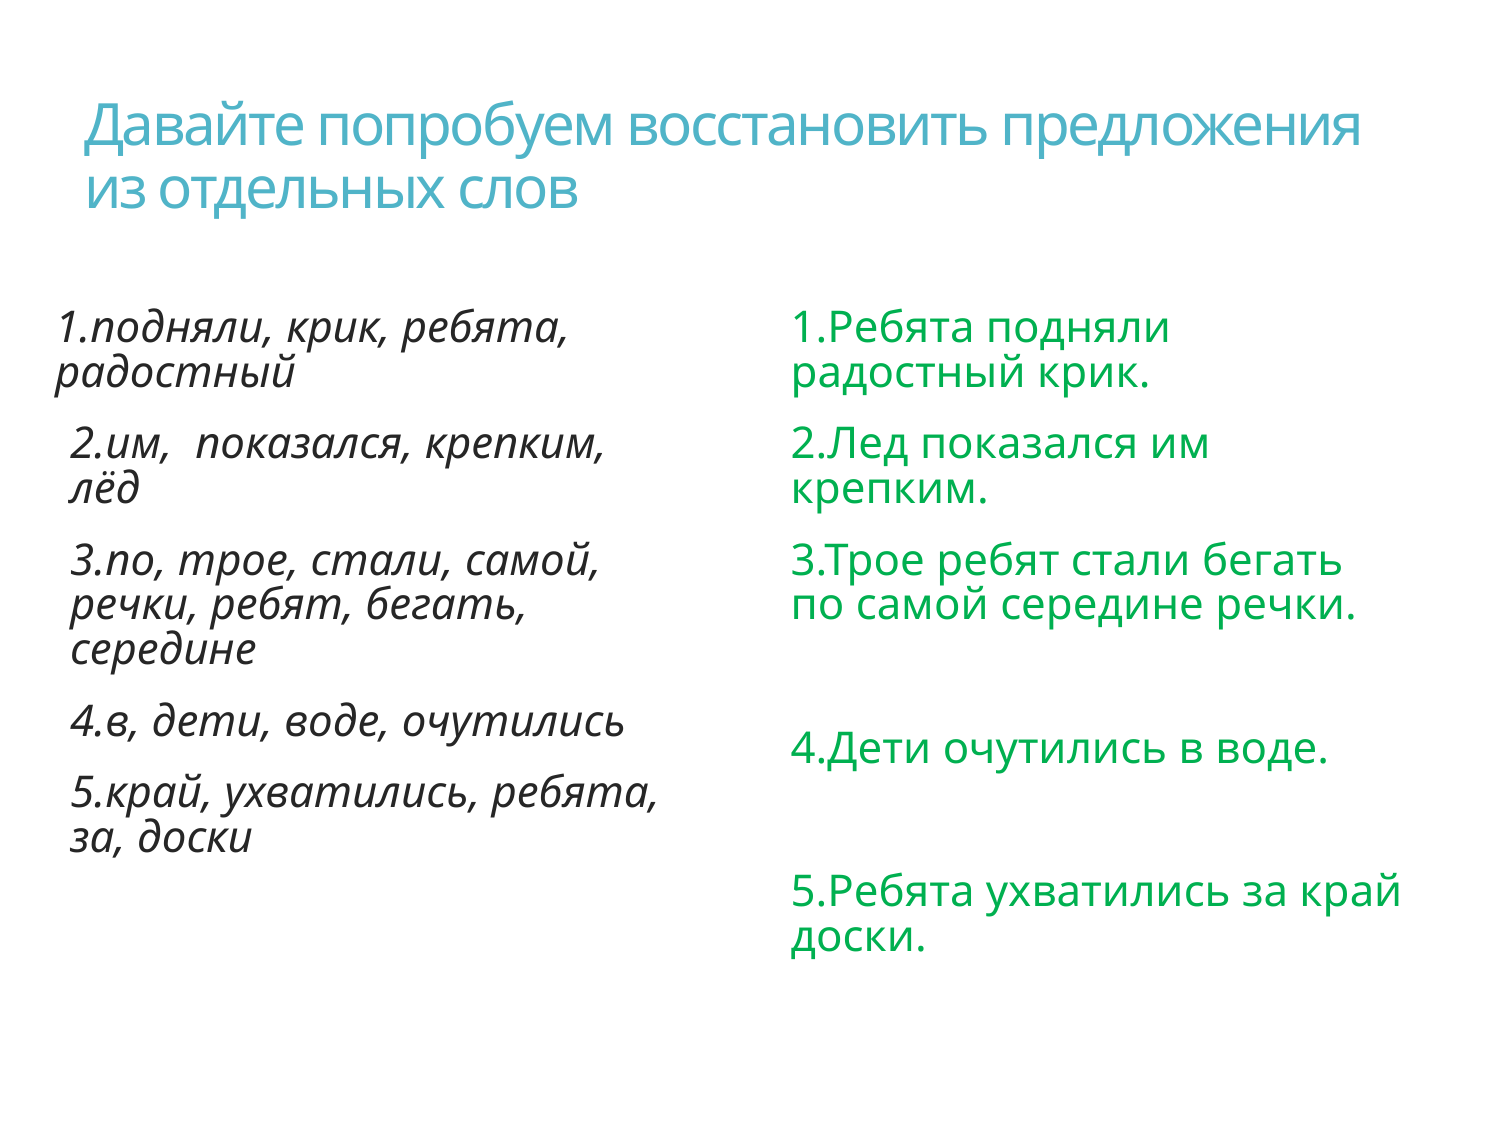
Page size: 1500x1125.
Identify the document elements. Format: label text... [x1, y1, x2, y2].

list 1.Ребята подняли радостный крик. 2.Лед показался им крепким. 3.Трое ребят стали бегать по самой середине речки. 4.Дети очутились в воде. 5.Ребята ухватились за край доски. [760, 219, 1424, 970]
list 1.подняли, крик, ребята, радостный 2.им, показался, крепким, лёд 3.по, трое, стали, самой, речки, ребят, бегать, середине 4.в, дети, воде, очутились 5.край, ухватились, ребята, за, доски [40, 219, 703, 970]
title Давайте попробуем восстановить предложения из отдельных слов [69, 22, 1395, 294]
